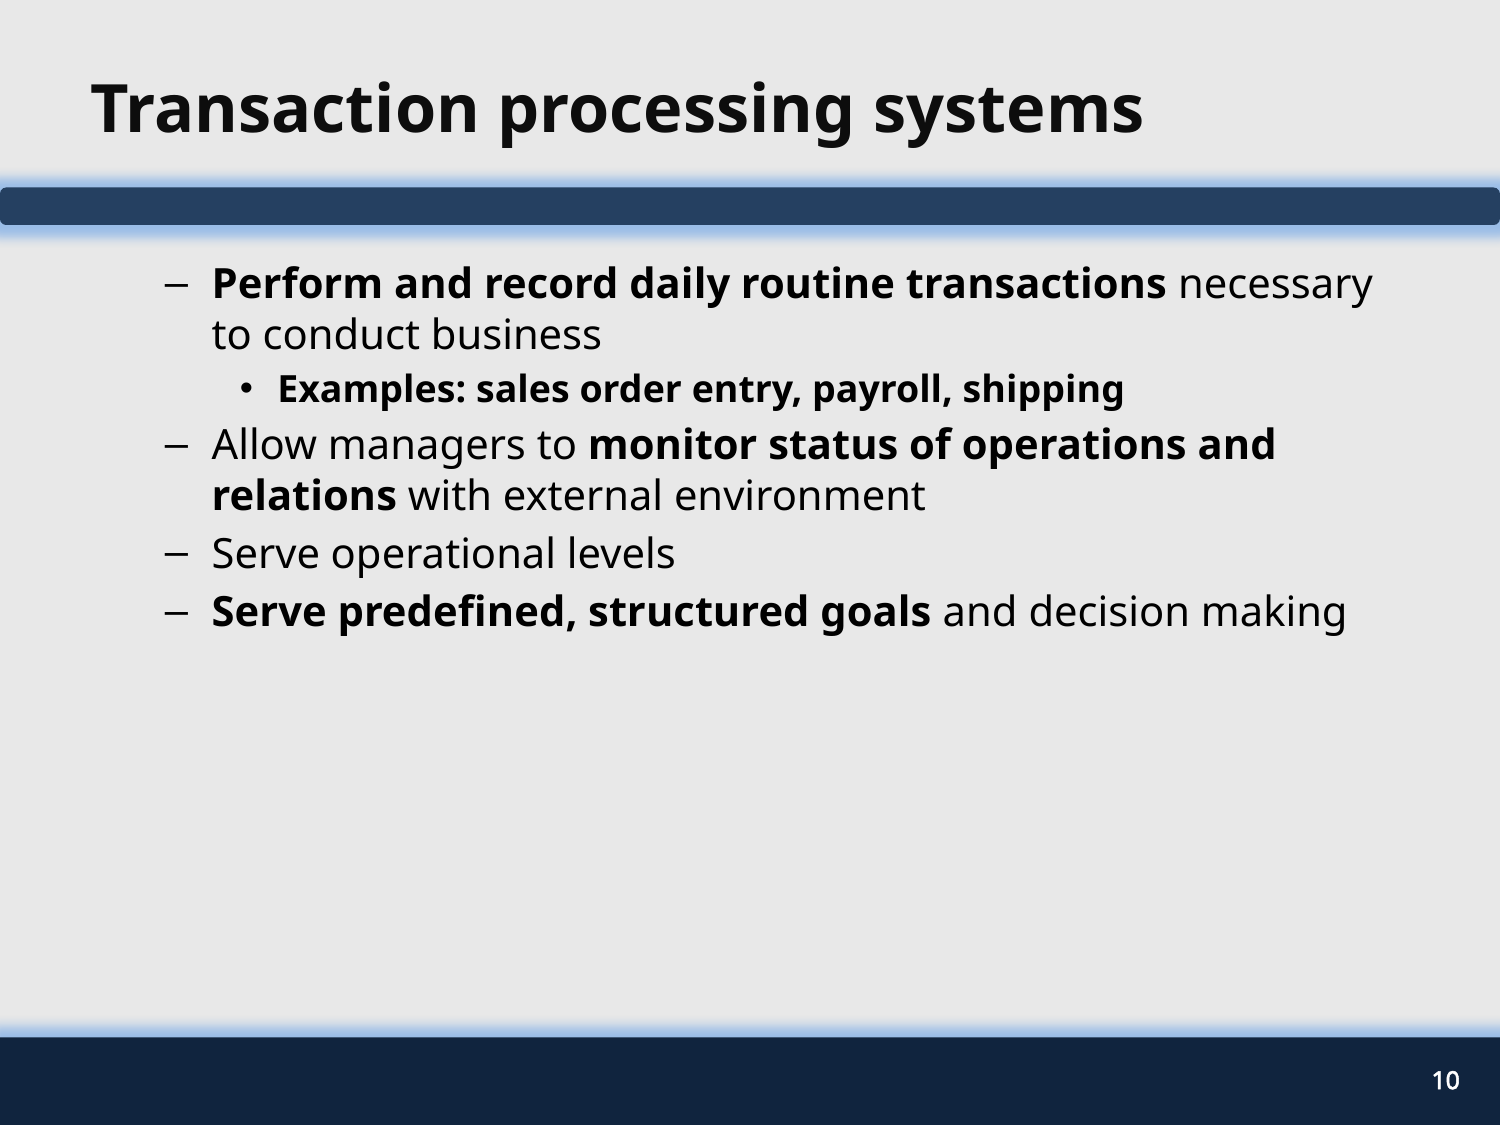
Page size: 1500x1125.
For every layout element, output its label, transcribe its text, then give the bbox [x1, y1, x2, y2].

list Perform and record daily routine transactions necessary to conduct business Examples: sales order entry, payroll, shipping Allow managers to monitor status of operations and relations with external environment Serve operational levels Serve predefined, structured goals and decision making [75, 249, 1425, 980]
title Transaction processing systems [74, 37, 1426, 176]
slide_number 10 [1412, 1050, 1475, 1113]
